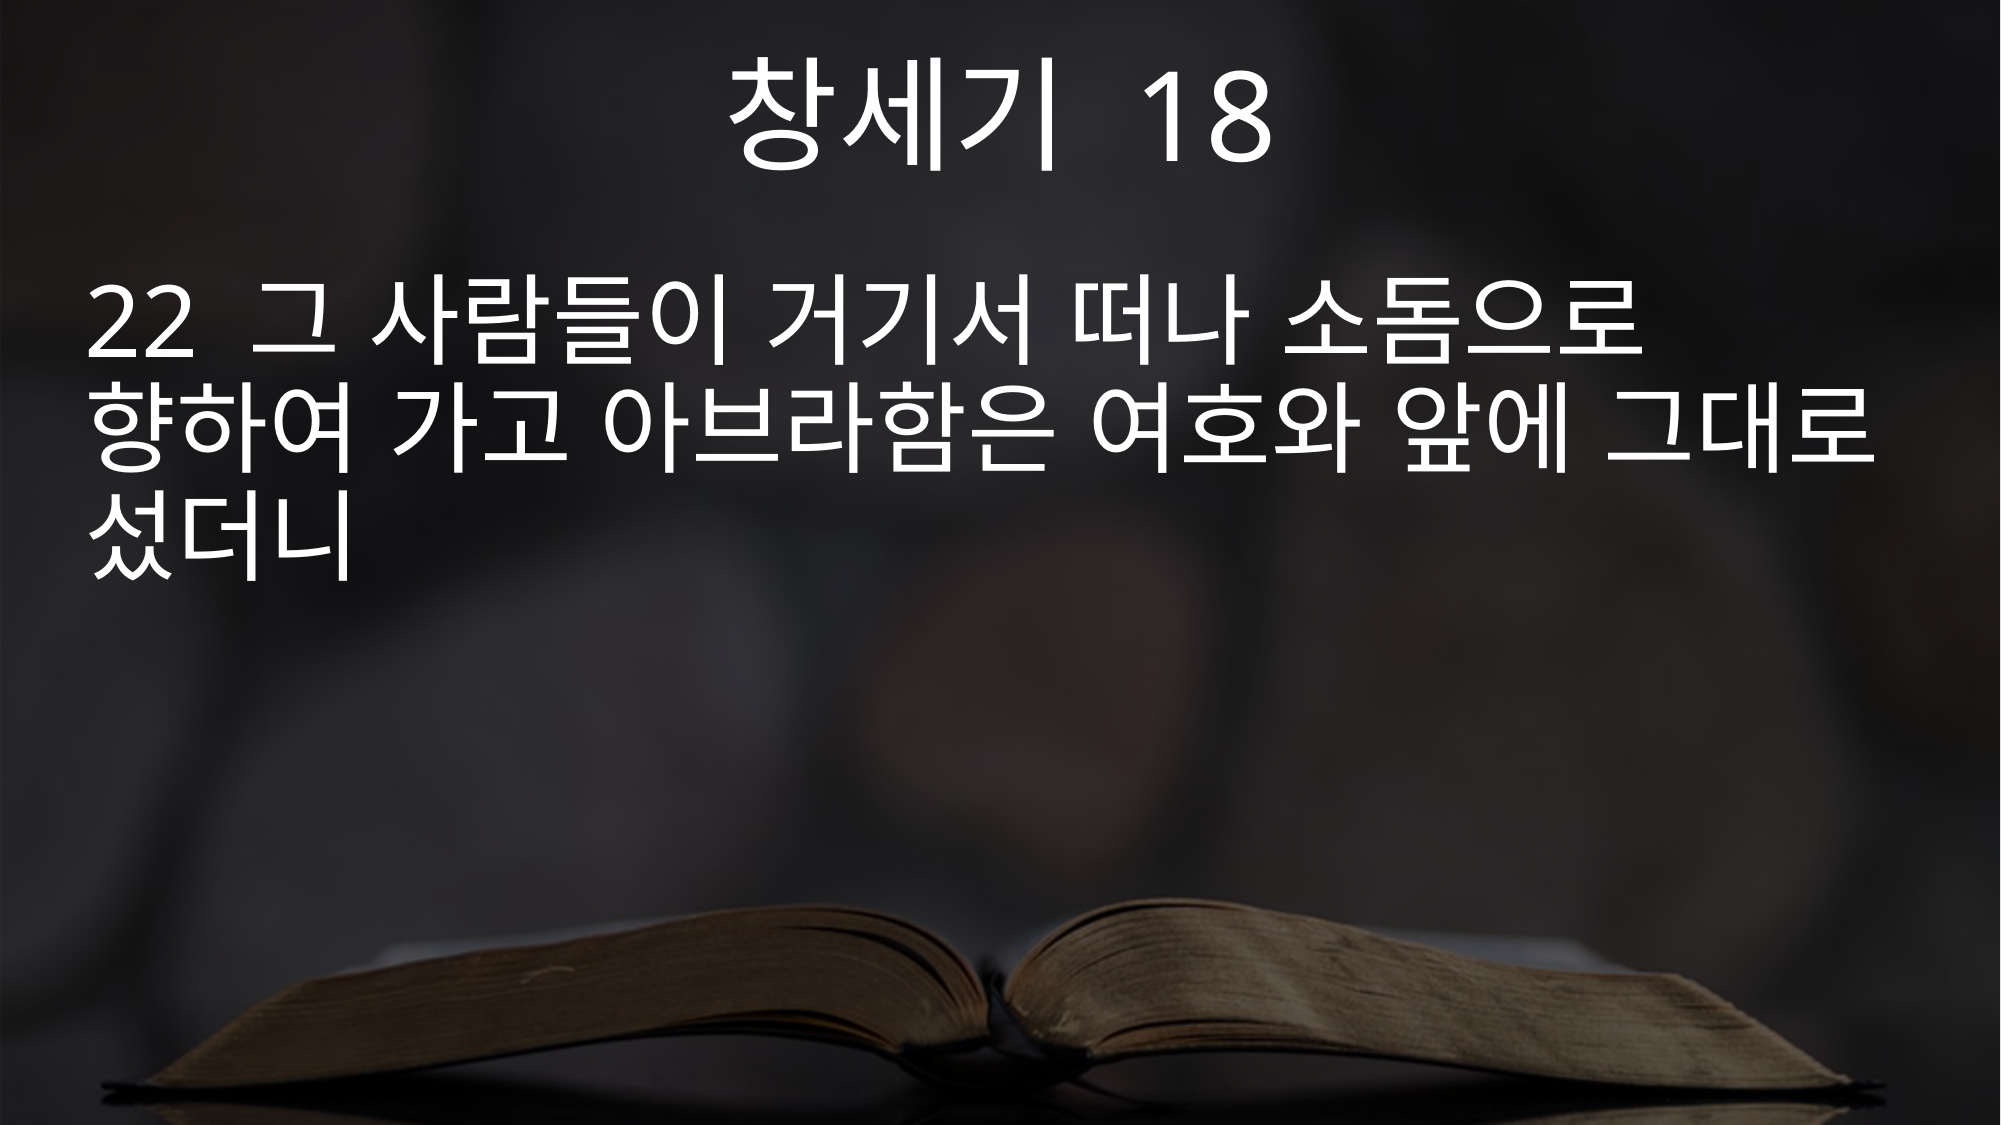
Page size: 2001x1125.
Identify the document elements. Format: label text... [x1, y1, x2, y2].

list 22 그 사람들이 거기서 떠나 소돔으로 향하여 가고 아브라함은 여호와 앞에 그대로 섰더니 [69, 263, 1953, 423]
picture [0, 0, 2001, 1125]
footer 창세기 18 [0, 32, 2000, 192]
